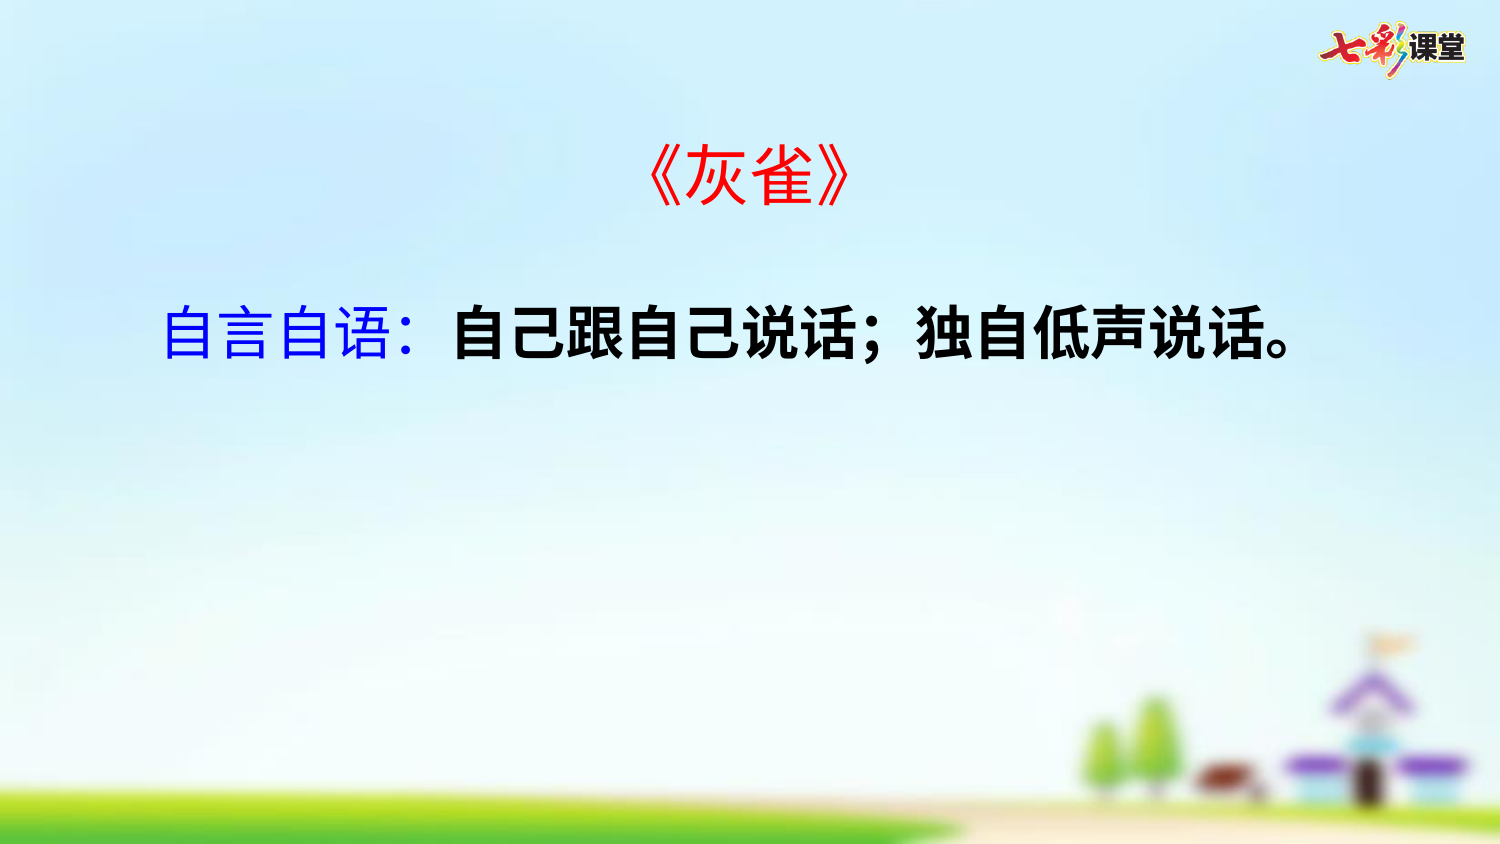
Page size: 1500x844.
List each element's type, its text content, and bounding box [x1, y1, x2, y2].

text_box 自言自语：自己跟自己说话；独自低声说话。 [143, 288, 1357, 374]
text_box 《灰雀》 [601, 126, 899, 222]
picture [0, 0, 1500, 844]
